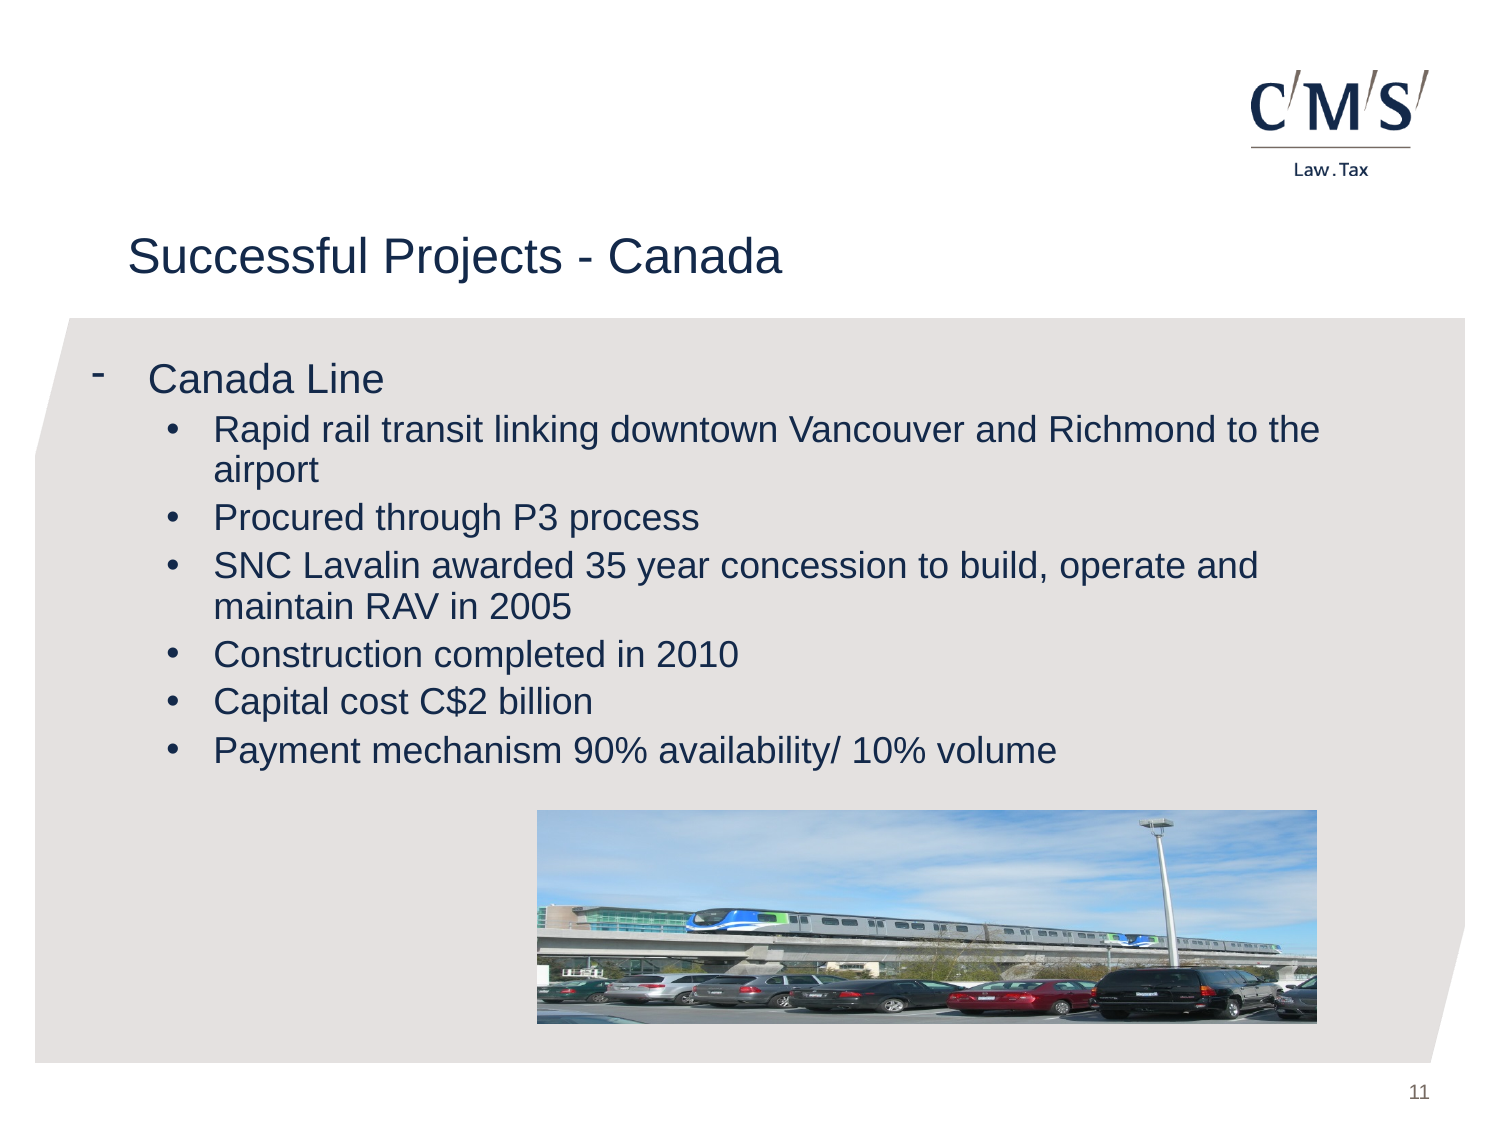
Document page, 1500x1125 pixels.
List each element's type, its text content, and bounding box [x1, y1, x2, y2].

slide_number 11 [1350, 1070, 1446, 1111]
picture [35, 318, 1465, 1063]
list Canada Line Rapid rail transit linking downtown Vancouver and Richmond to the airport Procured through P3 process SNC Lavalin awarded 35 year concession to build, operate and maintain RAV in 2005 Construction completed in 2010 Capital cost C$2 billion Payment mechanism 90% availability/ 10% volume [76, 350, 1421, 1024]
picture [1251, 70, 1429, 176]
title Successful Projects - Canada [112, 31, 1205, 291]
